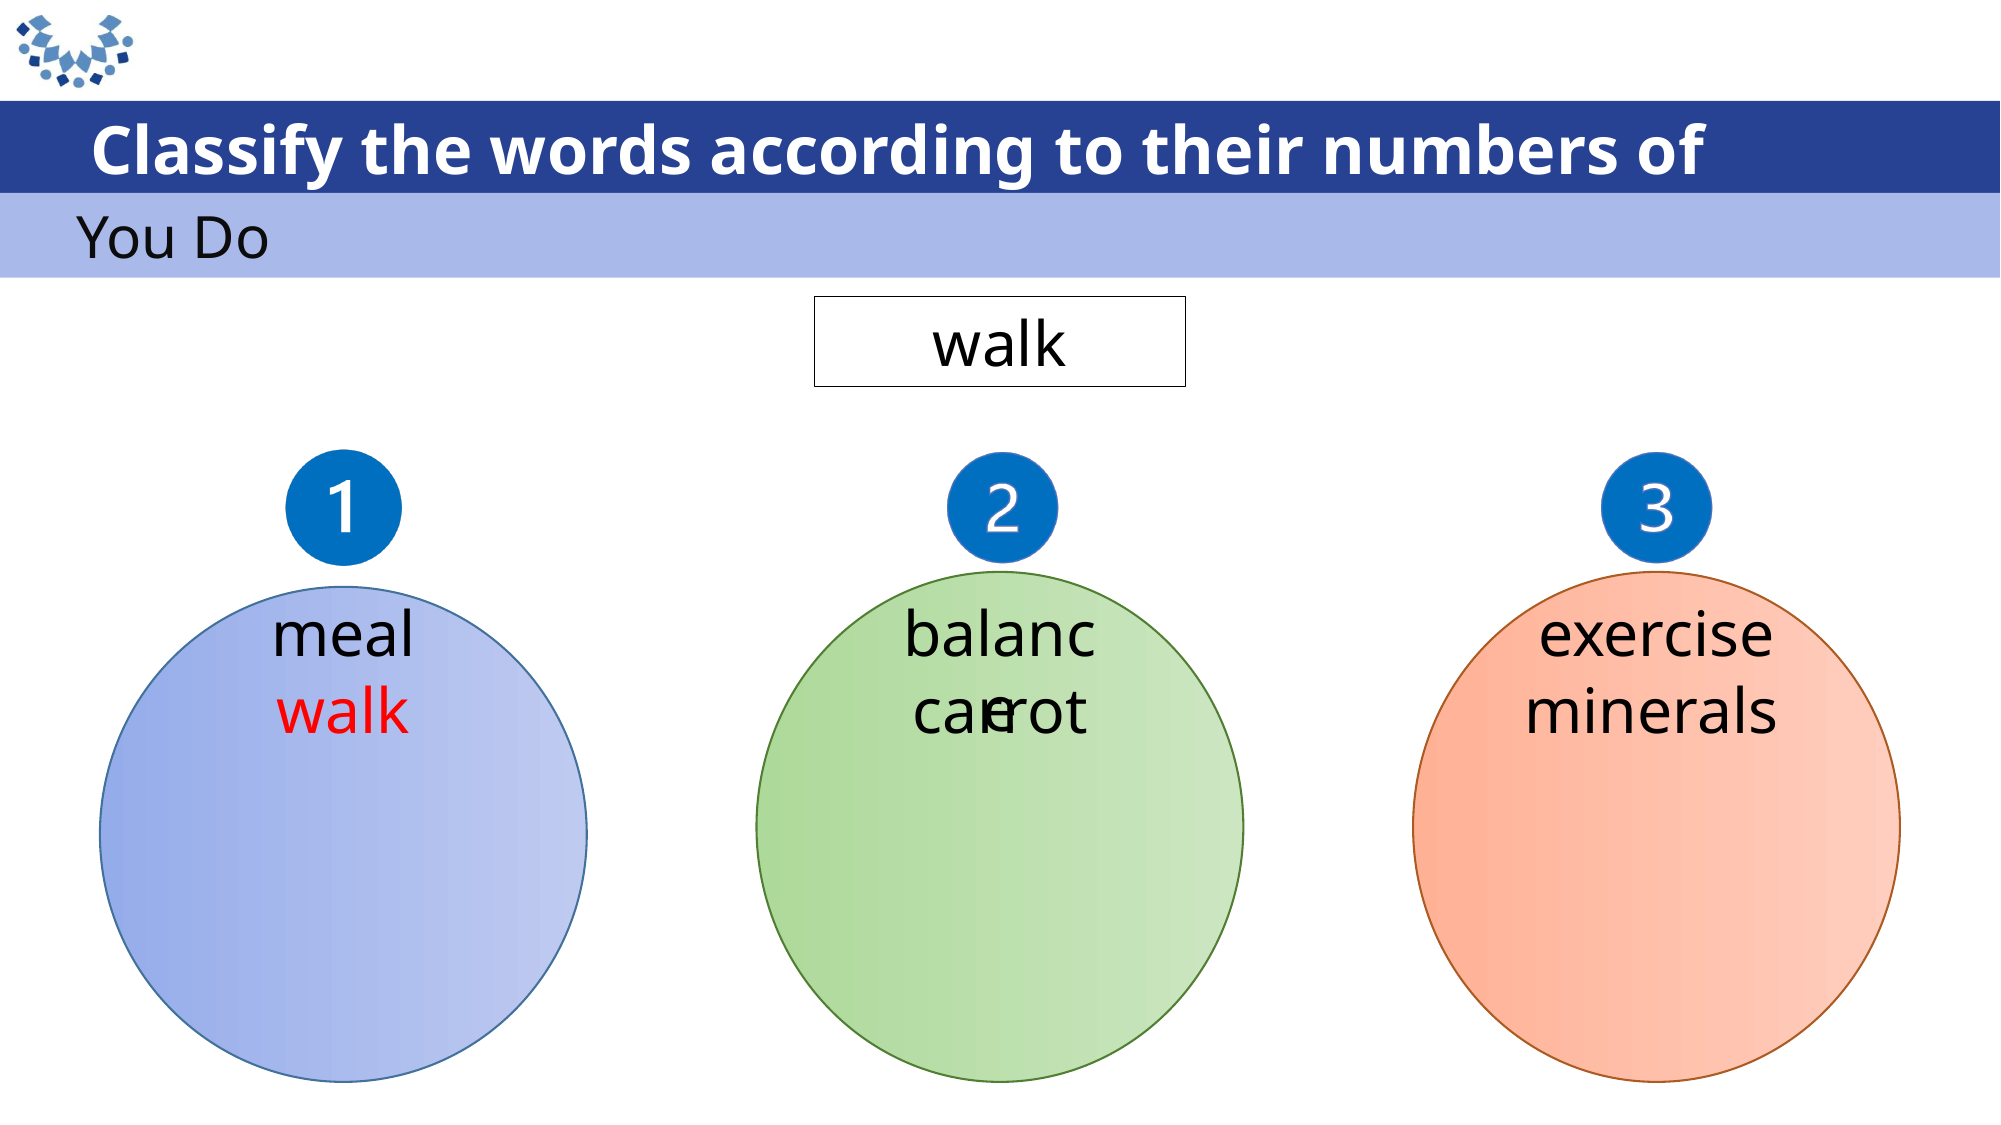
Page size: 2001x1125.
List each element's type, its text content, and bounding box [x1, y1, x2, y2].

text_box walk [814, 296, 1186, 387]
text_box [460, 617, 520, 663]
text_box Classify the words according to their numbers of syllables. [0, 100, 2000, 192]
text_box [99, 674, 587, 1082]
picture [270, 434, 417, 581]
text_box exercise [1513, 586, 1800, 663]
text_box You Do [0, 192, 2000, 278]
text_box carrot [814, 663, 1186, 753]
picture [8, 15, 138, 92]
text_box [1576, 577, 1737, 586]
text_box minerals [1465, 663, 1837, 753]
text_box [167, 616, 227, 663]
text_box [756, 608, 1244, 1082]
text_box [1413, 620, 1900, 1082]
text_box meal [227, 586, 460, 663]
picture [933, 438, 1072, 577]
text_box balance [874, 586, 1126, 663]
picture [1587, 438, 1726, 577]
text_box [920, 577, 1080, 586]
text_box walk [157, 663, 529, 753]
